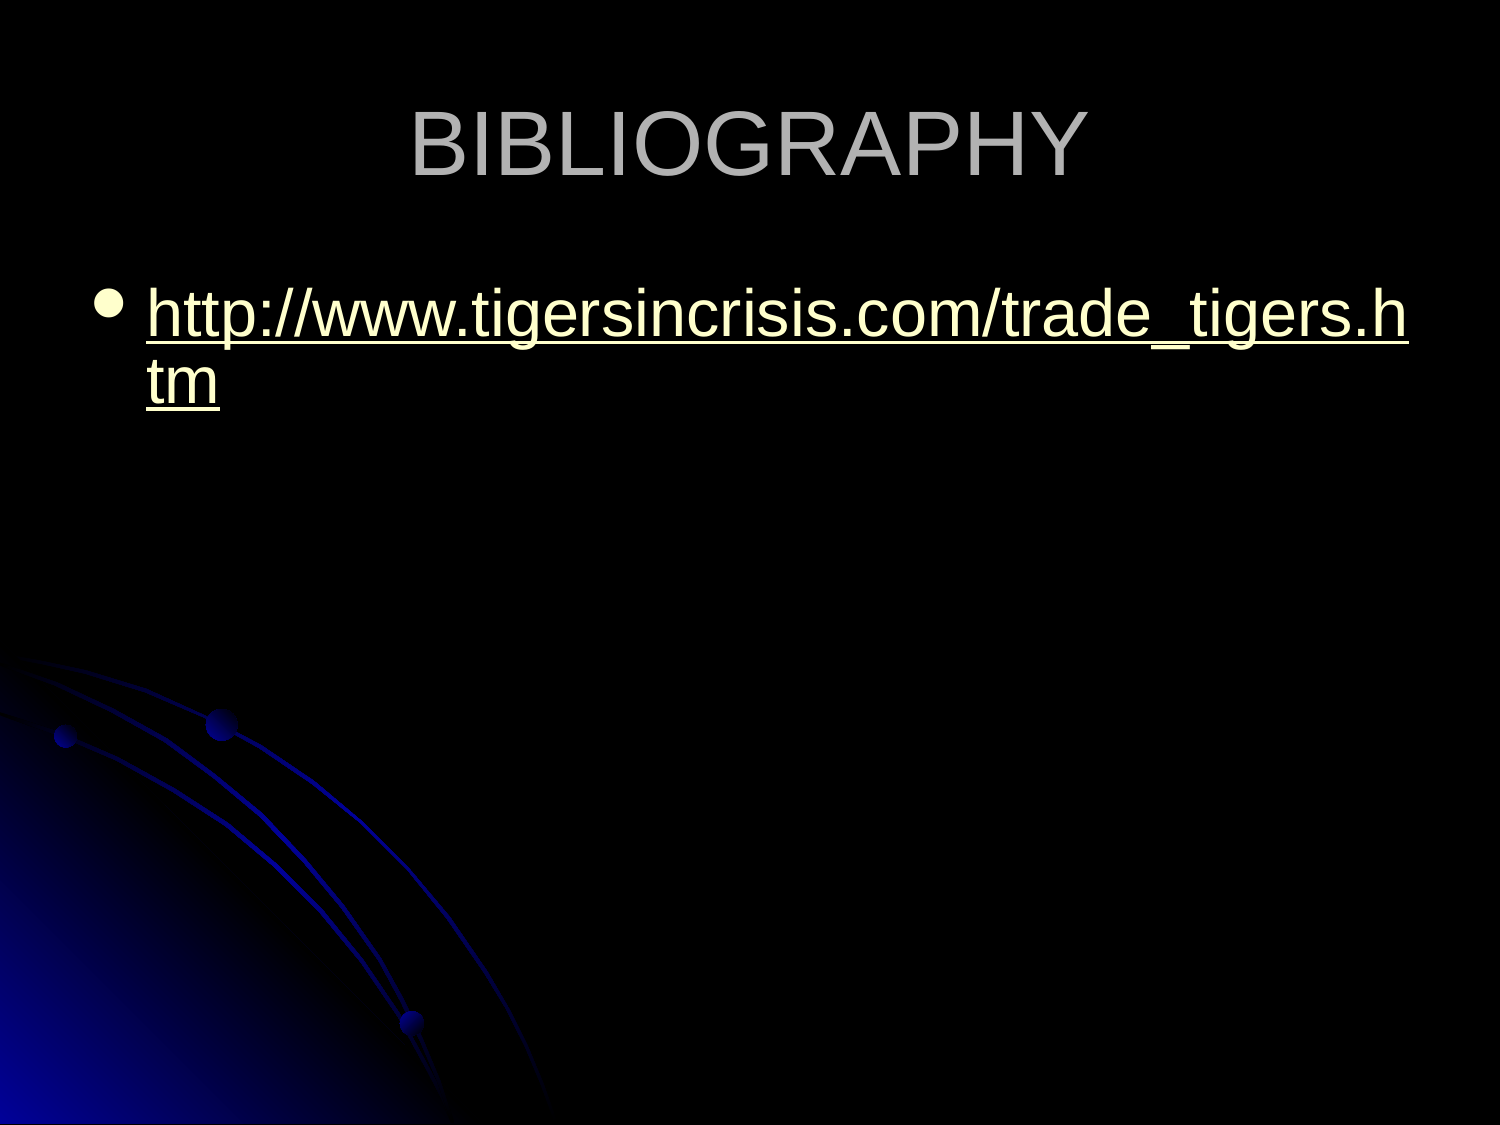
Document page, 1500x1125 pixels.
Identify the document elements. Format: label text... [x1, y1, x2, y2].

list http://www.tigersincrisis.com/trade_tigers.htm [74, 262, 1426, 1006]
title BIBLIOGRAPHY [74, 45, 1426, 233]
